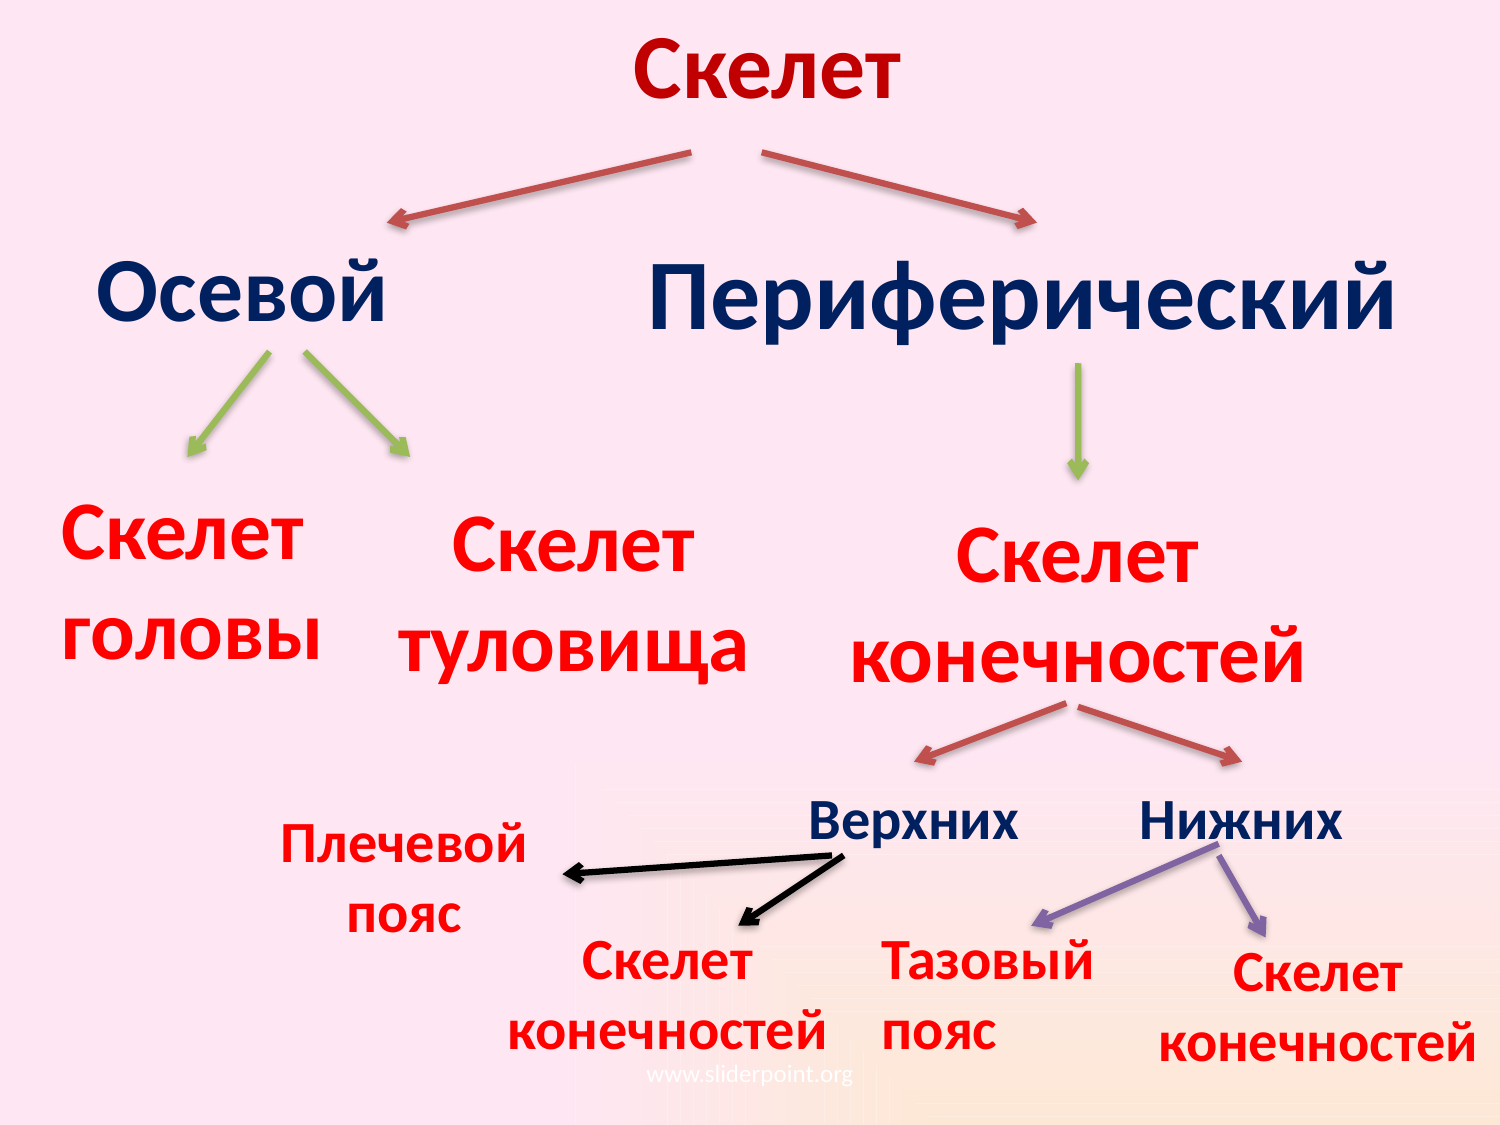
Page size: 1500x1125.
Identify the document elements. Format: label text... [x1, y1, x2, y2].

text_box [562, 855, 735, 876]
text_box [1200, 872, 1284, 921]
text_box Скелет [492, 0, 1043, 125]
text_box Скелет конечностей [492, 913, 844, 1069]
text_box Нижних [1124, 773, 1442, 859]
text_box Периферический [632, 222, 1442, 358]
footer www.sliderpoint.org [512, 1042, 988, 1103]
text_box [761, 152, 1038, 223]
text_box Осевой [82, 222, 598, 348]
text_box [1031, 843, 1219, 927]
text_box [1133, 653, 1187, 818]
text_box Скелет конечностей [808, 492, 1348, 707]
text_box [913, 702, 1067, 762]
text_box Скелет головы [46, 468, 411, 684]
text_box Тазовый пояс [867, 913, 1136, 1069]
text_box Скелет конечностей [1136, 925, 1500, 1081]
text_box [386, 152, 692, 223]
text_box Верхних [738, 773, 1090, 859]
text_box Скелет туловища [375, 480, 774, 696]
text_box Плечевой пояс [246, 796, 563, 952]
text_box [175, 363, 282, 446]
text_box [737, 855, 844, 927]
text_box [304, 351, 411, 458]
